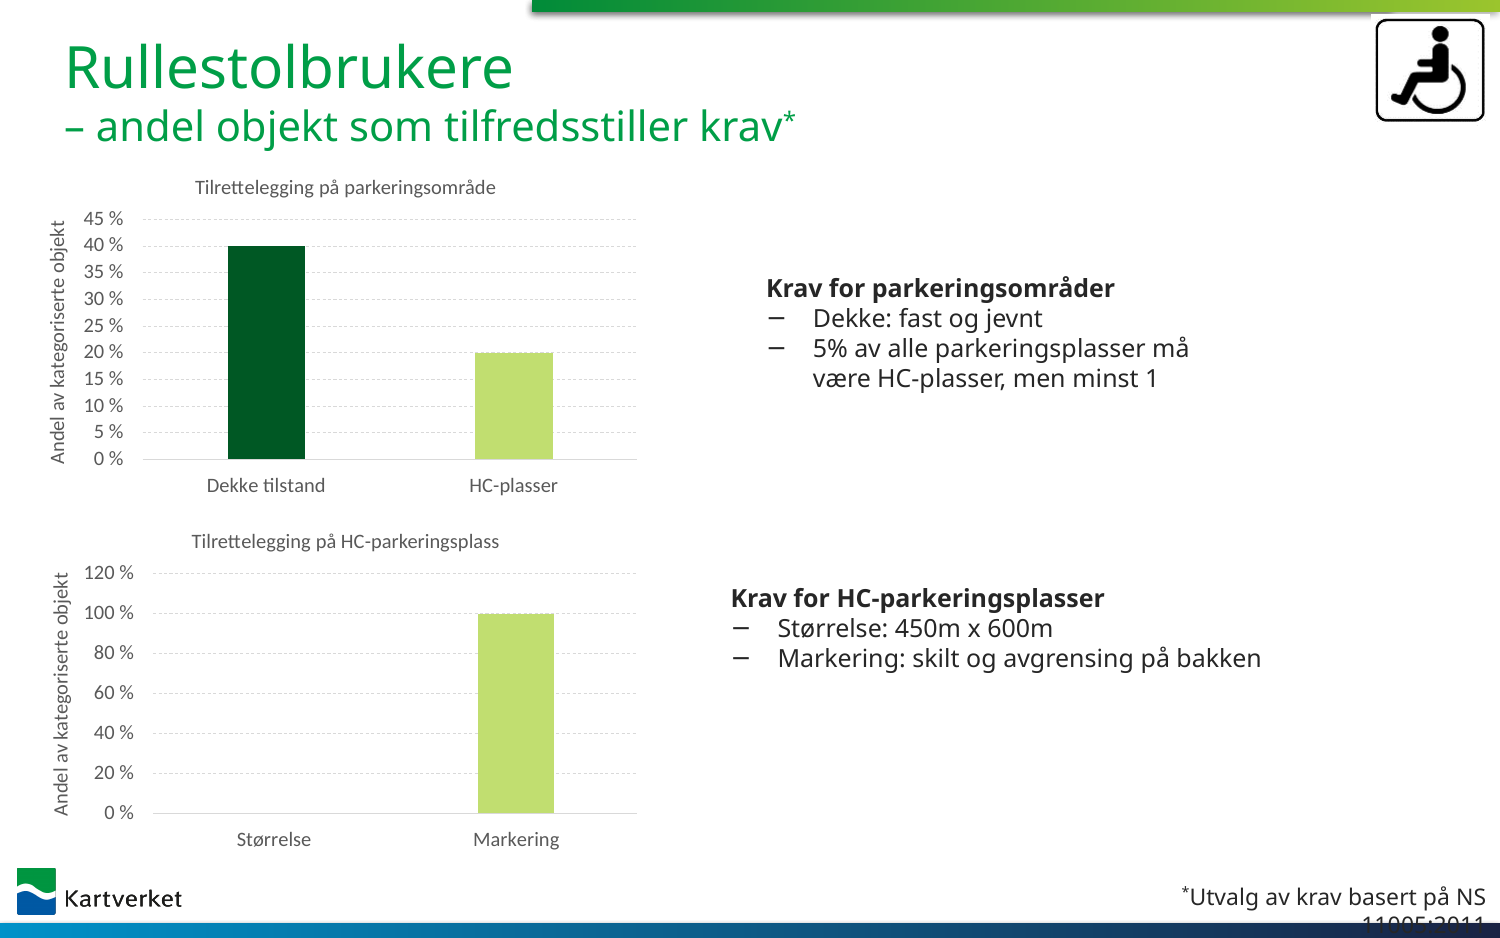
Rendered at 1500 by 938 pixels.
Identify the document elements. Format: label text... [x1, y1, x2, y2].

text_box *Utvalg av krav basert på NS 11005:2011 [1068, 873, 1500, 938]
picture [1371, 13, 1491, 127]
picture [41, 520, 650, 859]
picture [41, 166, 650, 505]
text_box Krav for HC-parkeringsplasser Størrelse: 450m x 600m Markering: skilt og avgrensing på bakken [715, 574, 1278, 680]
text_box Rullestolbrukere – andel objekt som tilfredsstiller krav* [49, 23, 1431, 158]
text_box Krav for parkeringsområder Dekke: fast og jevnt 5% av alle parkeringsplasser må være HC-plasser, men minst 1 [751, 264, 1232, 400]
